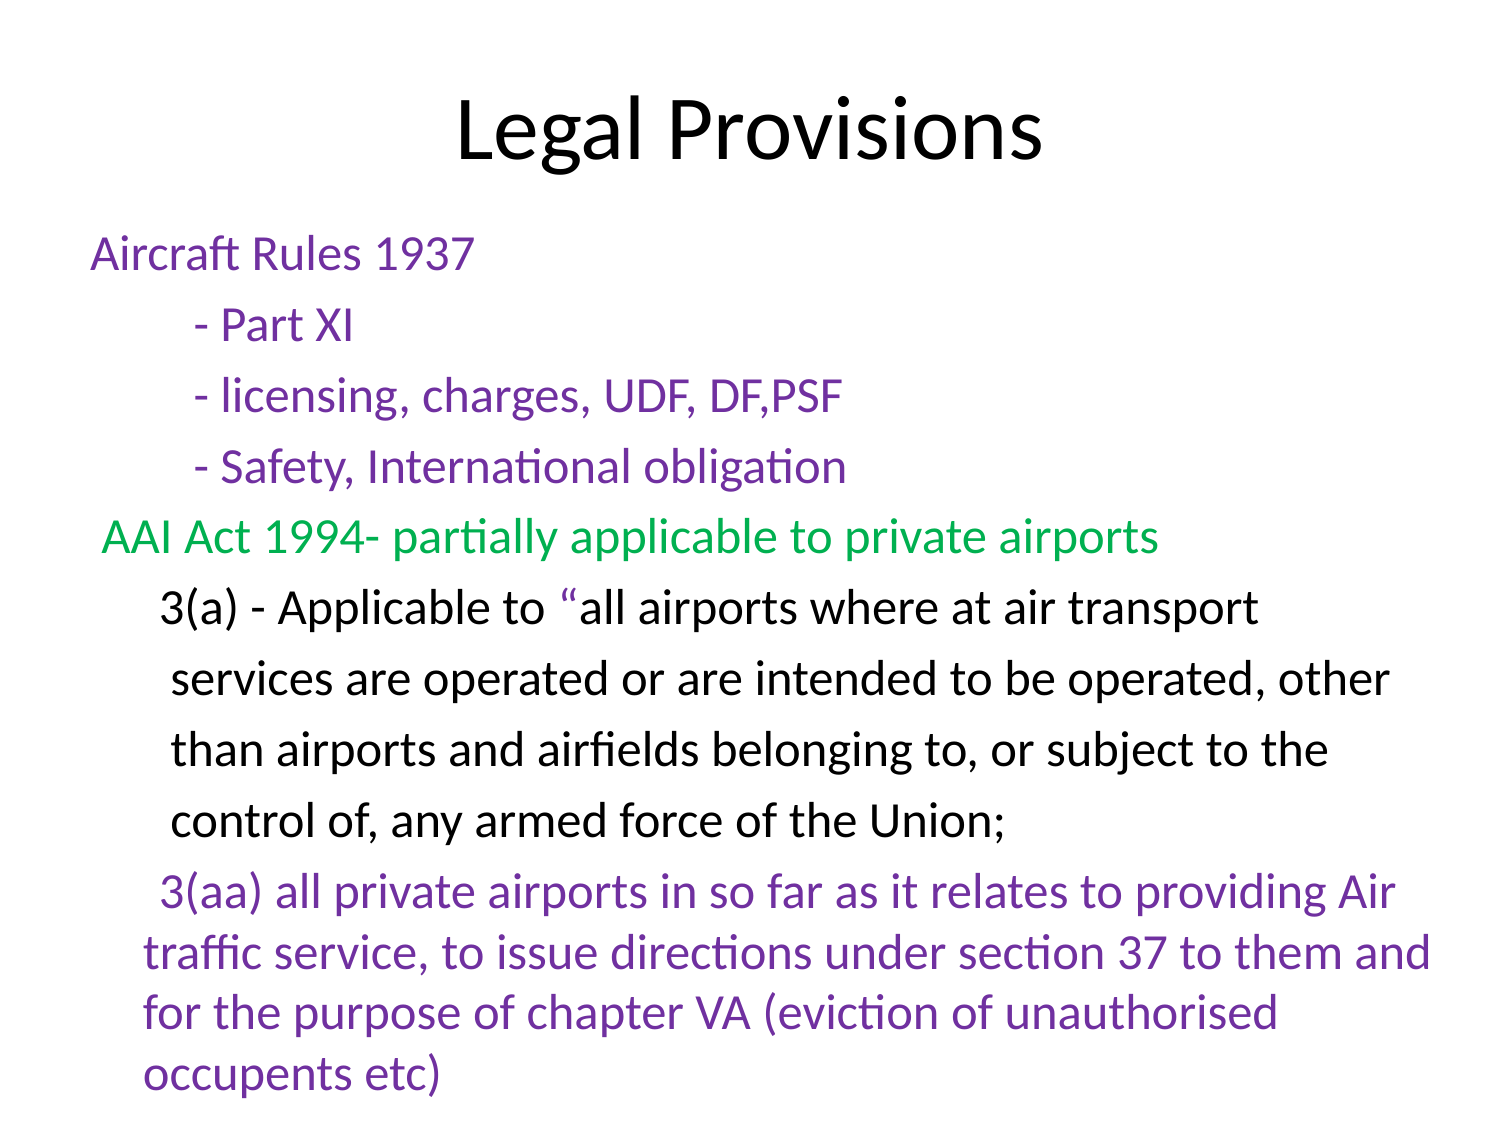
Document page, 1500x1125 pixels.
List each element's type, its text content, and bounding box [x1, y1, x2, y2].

list Aircraft Rules 1937 - Part XI - licensing, charges, UDF, DF,PSF - Safety, International obligation AAI Act 1994- partially applicable to private airports 3(a) - Applicable to “all airports where at air transport services are operated or are intended to be operated, other than airports and airfields belonging to, or subject to the control of, any armed force of the Union; 3(aa) all private airports in so far as it relates to providing Air traffic service, to issue directions under section 37 to them and for the purpose of chapter VA (eviction of unauthorised occupents etc) [75, 212, 1500, 1125]
title Legal Provisions [75, 45, 1425, 200]
